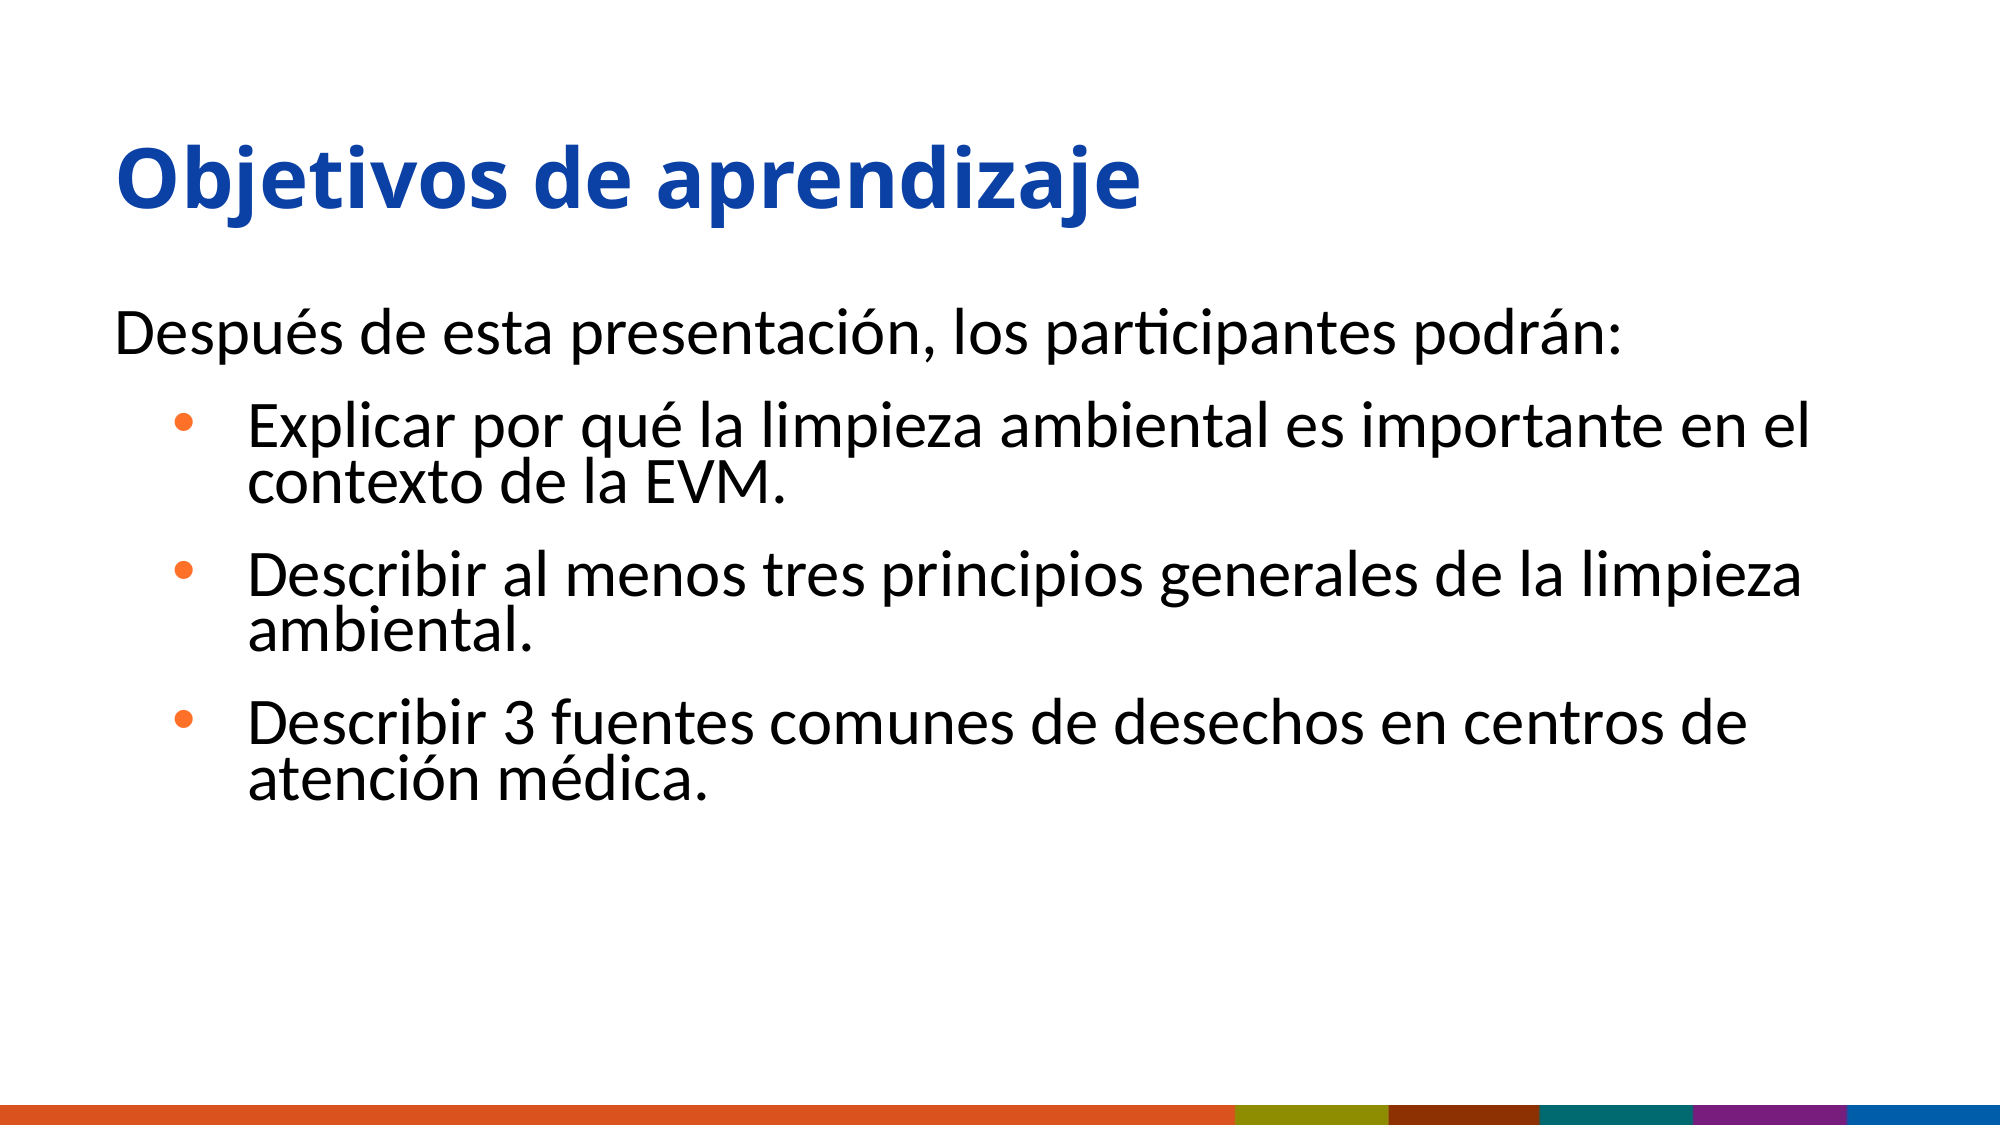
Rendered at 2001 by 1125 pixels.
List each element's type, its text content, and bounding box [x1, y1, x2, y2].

list Después de esta presentación, los participantes podrán: Explicar por qué la limpieza ambiental es importante en el contexto de la EVM. Describir al menos tres principios generales de la limpieza ambiental. Describir 3 fuentes comunes de desechos en centros de atención médica. [99, 299, 1900, 985]
title Objetivos de aprendizaje [99, 45, 1900, 233]
picture [0, 1105, 2000, 1125]
